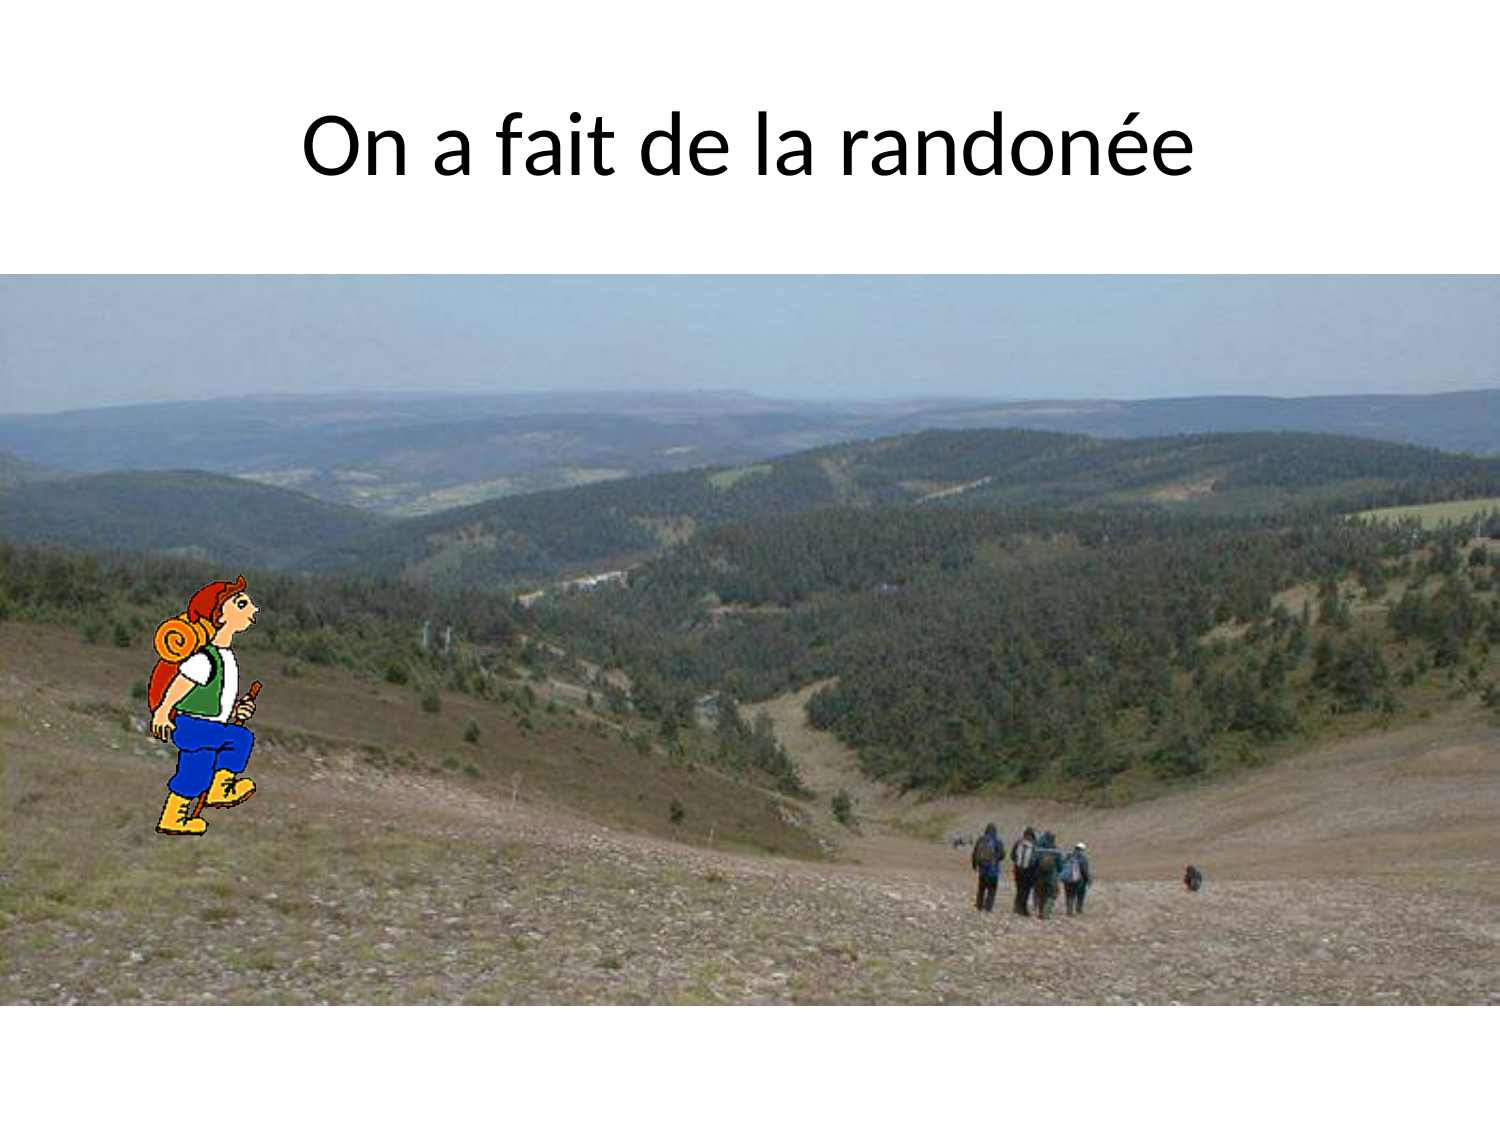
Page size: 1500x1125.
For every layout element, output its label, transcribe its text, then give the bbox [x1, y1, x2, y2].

picture [0, 274, 1500, 1006]
title On a fait de la randonée [75, 45, 1425, 233]
